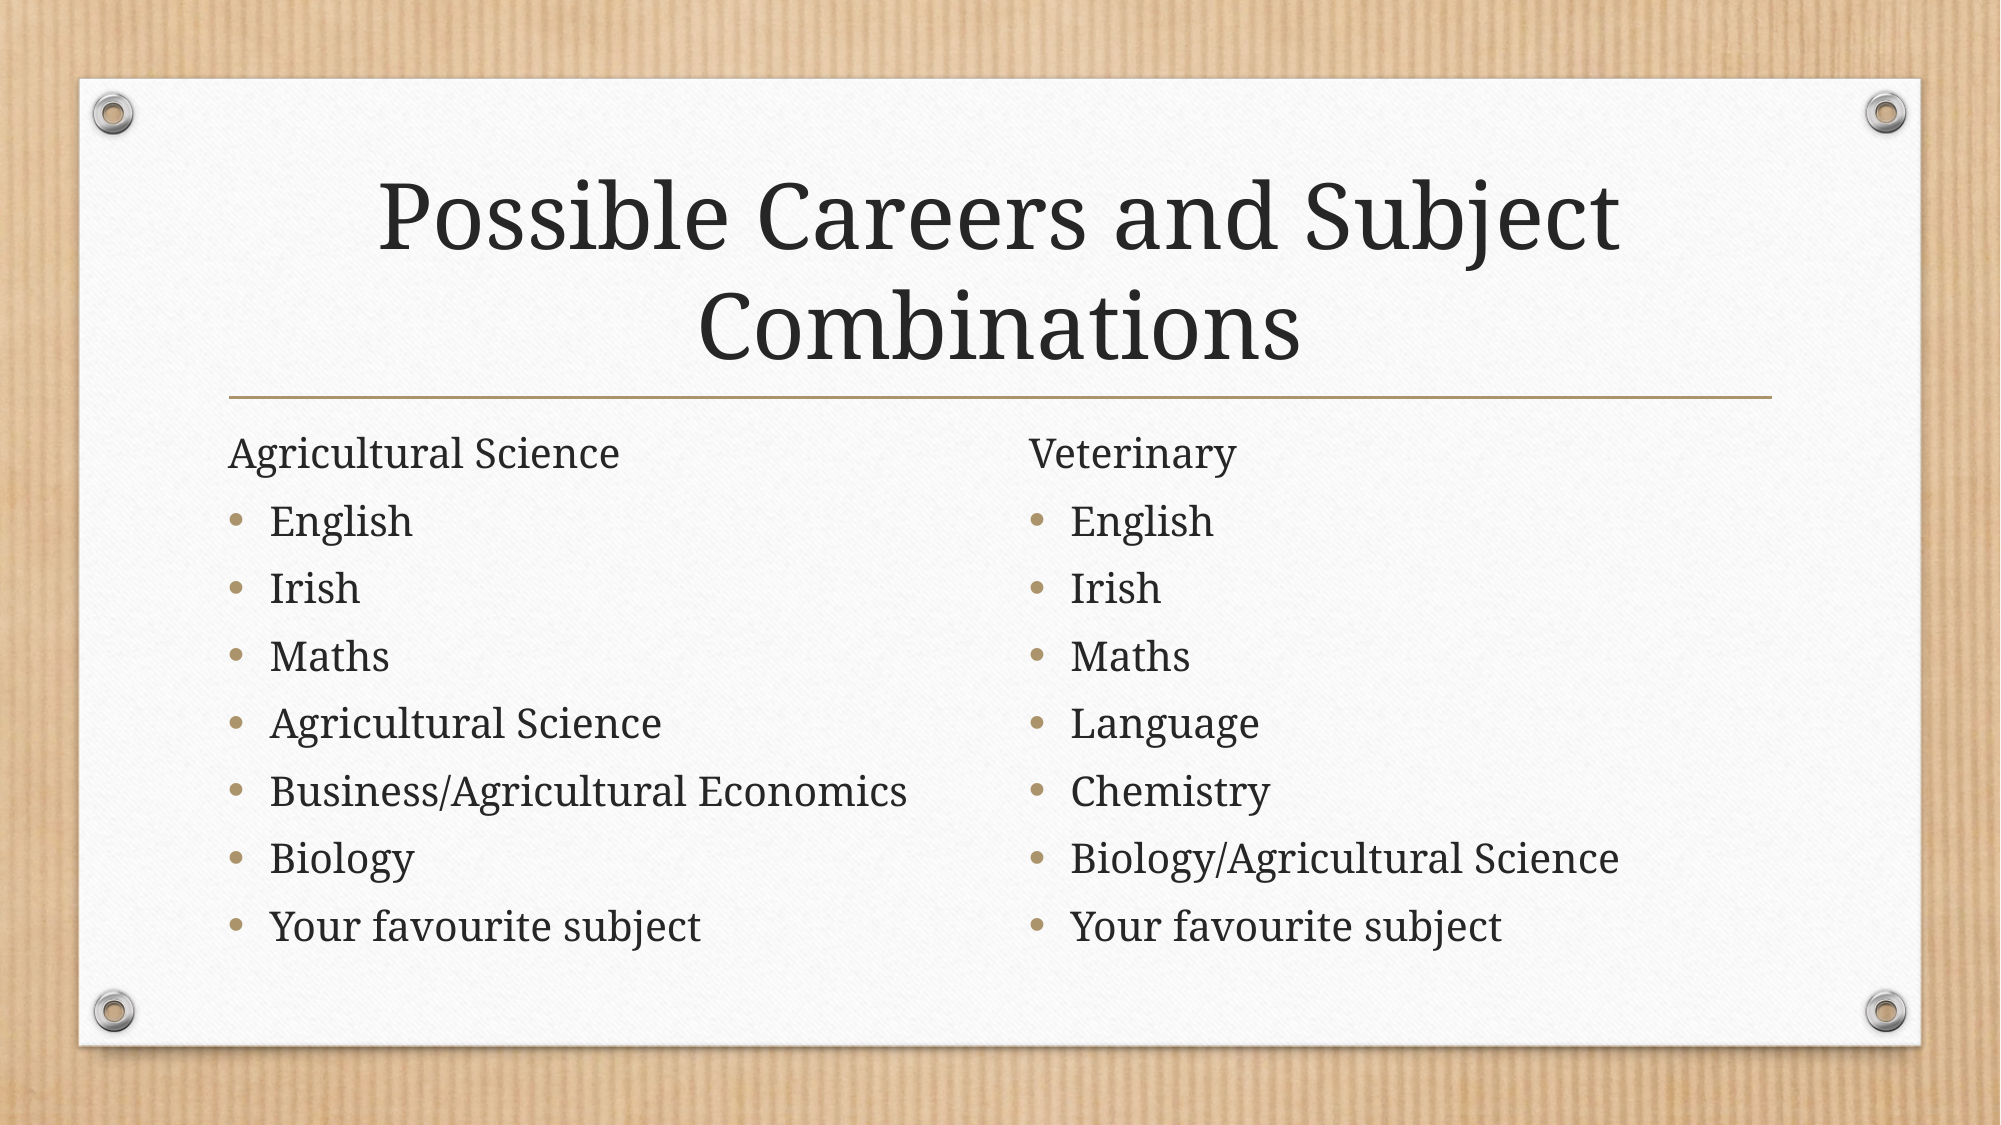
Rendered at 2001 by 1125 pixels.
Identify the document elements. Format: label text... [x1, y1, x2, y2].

list Veterinary English Irish Maths Language Chemistry Biology/Agricultural Science Your favourite subject [1013, 420, 1788, 963]
picture [0, 0, 2001, 1125]
title Possible Careers and Subject Combinations [212, 161, 1788, 375]
list Agricultural Science English Irish Maths Agricultural Science Business/Agricultural Economics Biology Your favourite subject [213, 420, 987, 963]
